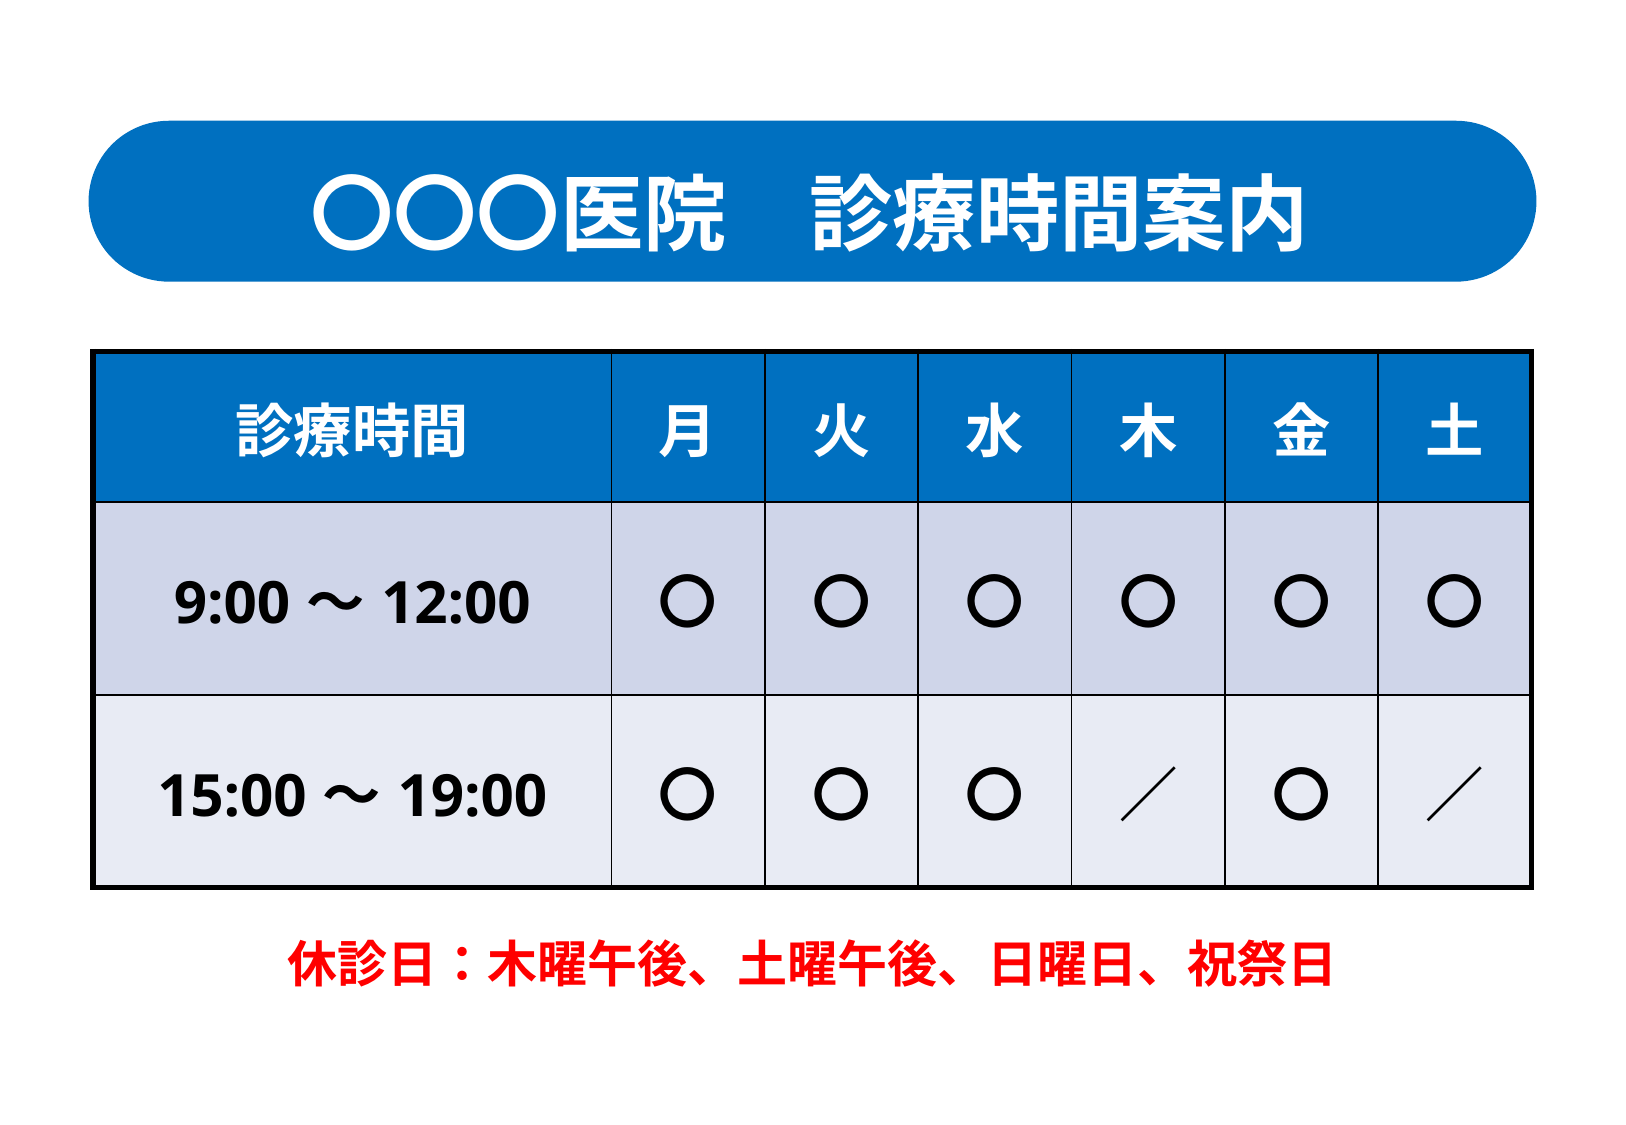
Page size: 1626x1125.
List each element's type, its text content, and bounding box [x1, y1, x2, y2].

table_cell 〇 [612, 503, 764, 694]
text_box 〇〇〇医院 診療時間案内 [295, 153, 1325, 269]
table_header 火 [766, 354, 917, 501]
table_cell ／ [1072, 696, 1224, 885]
table_cell 15:00～19:00 [96, 696, 611, 885]
table_header 水 [919, 354, 1071, 501]
table_cell 〇 [919, 696, 1071, 885]
table_cell 〇 [612, 696, 764, 885]
table_cell 〇 [1226, 696, 1377, 885]
table_cell 〇 [919, 503, 1071, 694]
table_cell 9:00～12:00 [96, 503, 611, 694]
text_box 休診日：木曜午後、土曜午後、日曜日、祝祭日 [272, 925, 1353, 1001]
table_cell 〇 [766, 696, 917, 885]
table_header 診療時間 [96, 354, 611, 501]
table_cell ／ [1379, 696, 1529, 885]
table_header 金 [1226, 354, 1377, 501]
table_cell 〇 [766, 503, 917, 694]
table_cell 〇 [1379, 503, 1529, 694]
table_header 土 [1379, 354, 1529, 501]
table_cell 〇 [1226, 503, 1377, 694]
table_cell 〇 [1072, 503, 1224, 694]
text_box [92, 124, 1533, 279]
table_header 木 [1072, 354, 1224, 501]
table_header 月 [612, 354, 764, 501]
